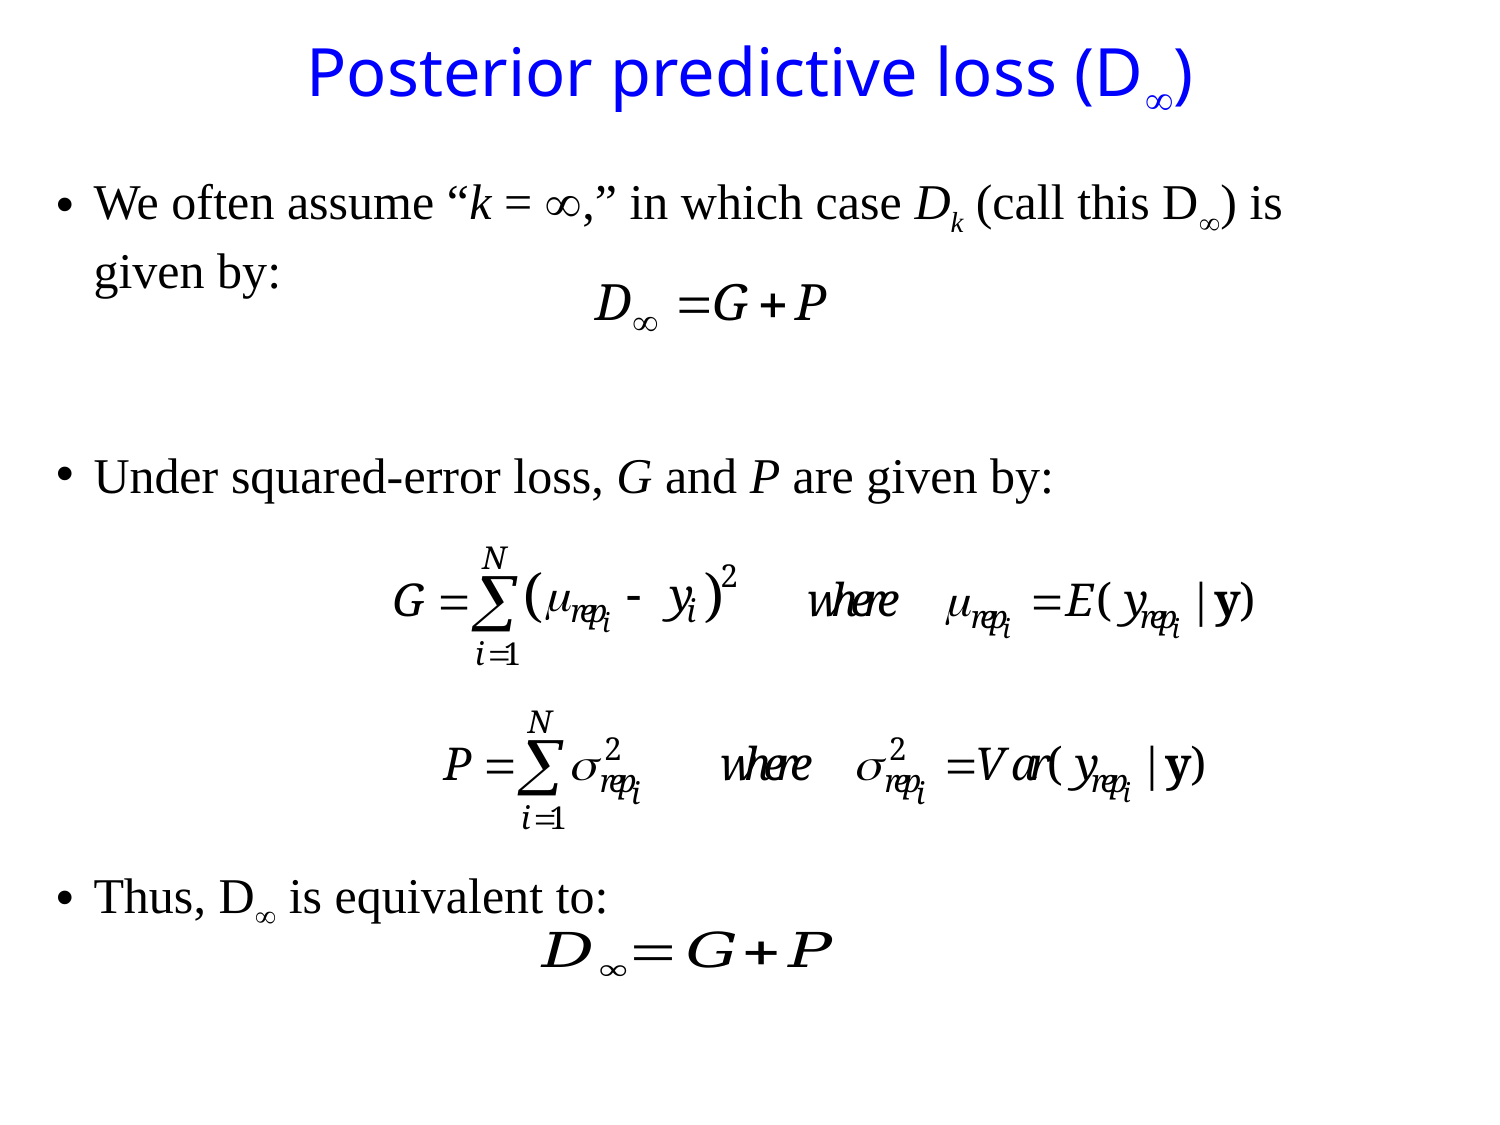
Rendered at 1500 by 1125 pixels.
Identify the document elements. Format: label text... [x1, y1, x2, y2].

text_box We often assume “k = ,” in which case Dk (call this D) is given by: Under squared-error loss, G and P are given by: Thus, D is equivalent to: [41, 162, 1330, 1059]
title Posterior predictive loss (D) [75, 1, 1425, 151]
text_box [587, 274, 835, 342]
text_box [387, 537, 1260, 839]
